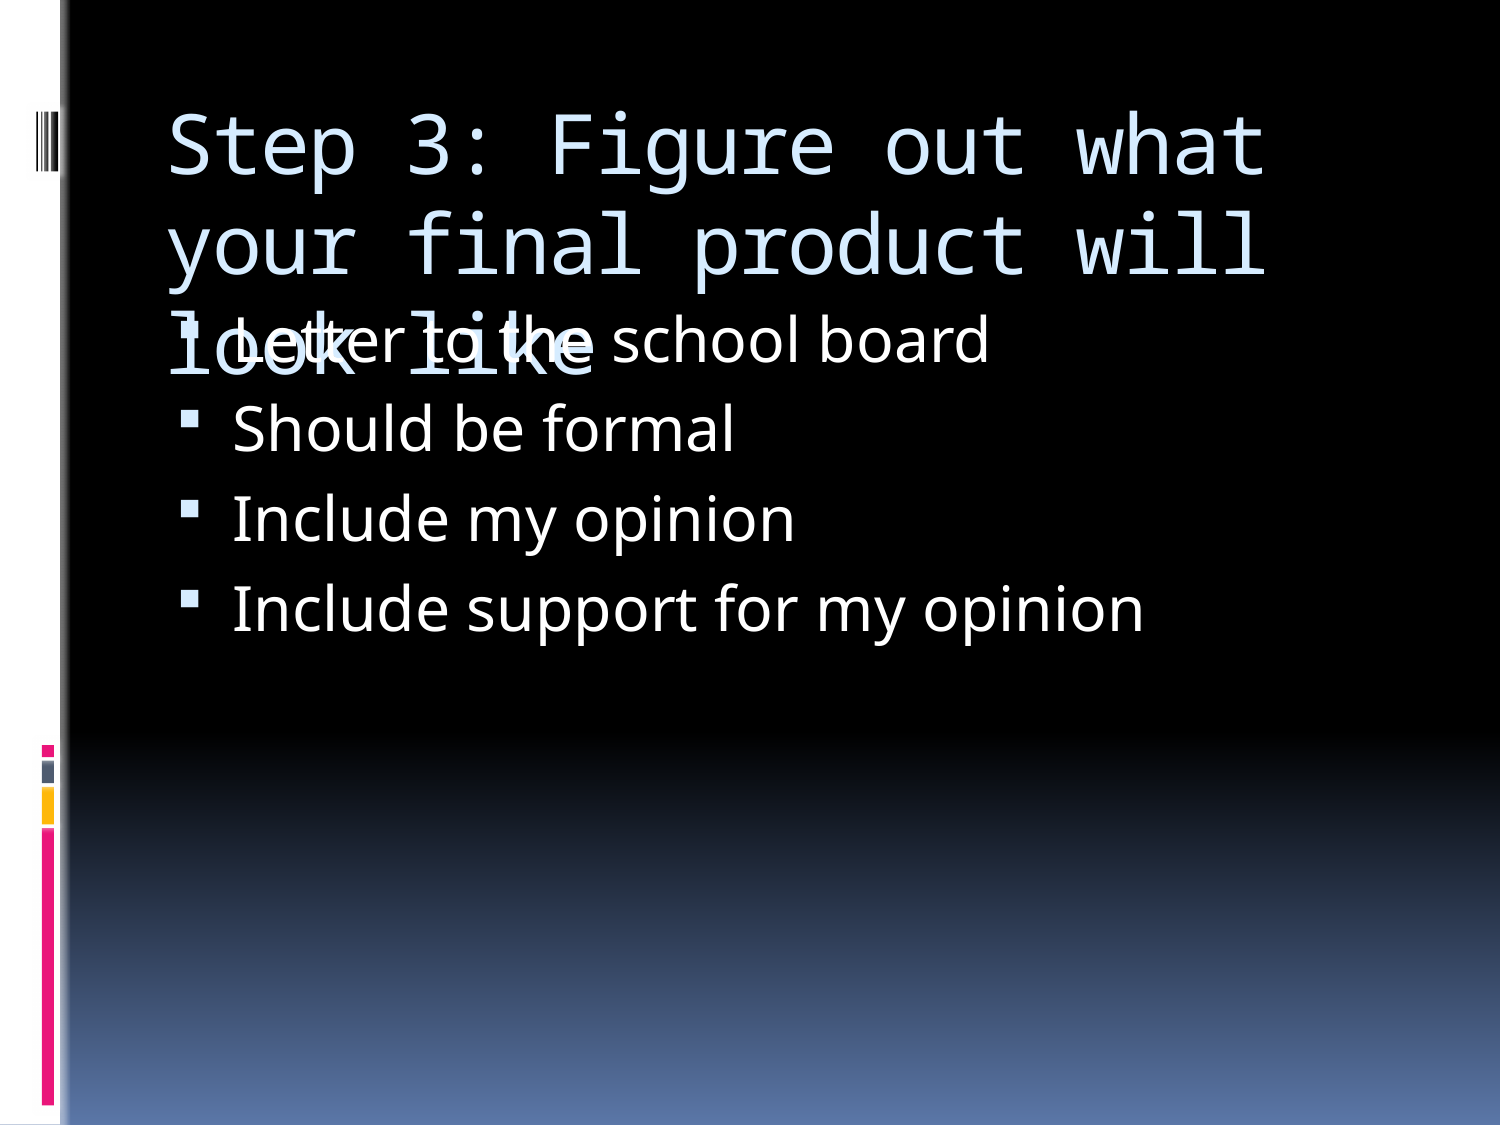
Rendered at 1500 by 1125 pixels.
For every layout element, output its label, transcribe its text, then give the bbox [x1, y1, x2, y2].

list Letter to the school board Should be formal Include my opinion Include support for my opinion [150, 292, 1425, 1043]
title Step 3: Figure out what your final product will look like [150, 83, 1425, 234]
